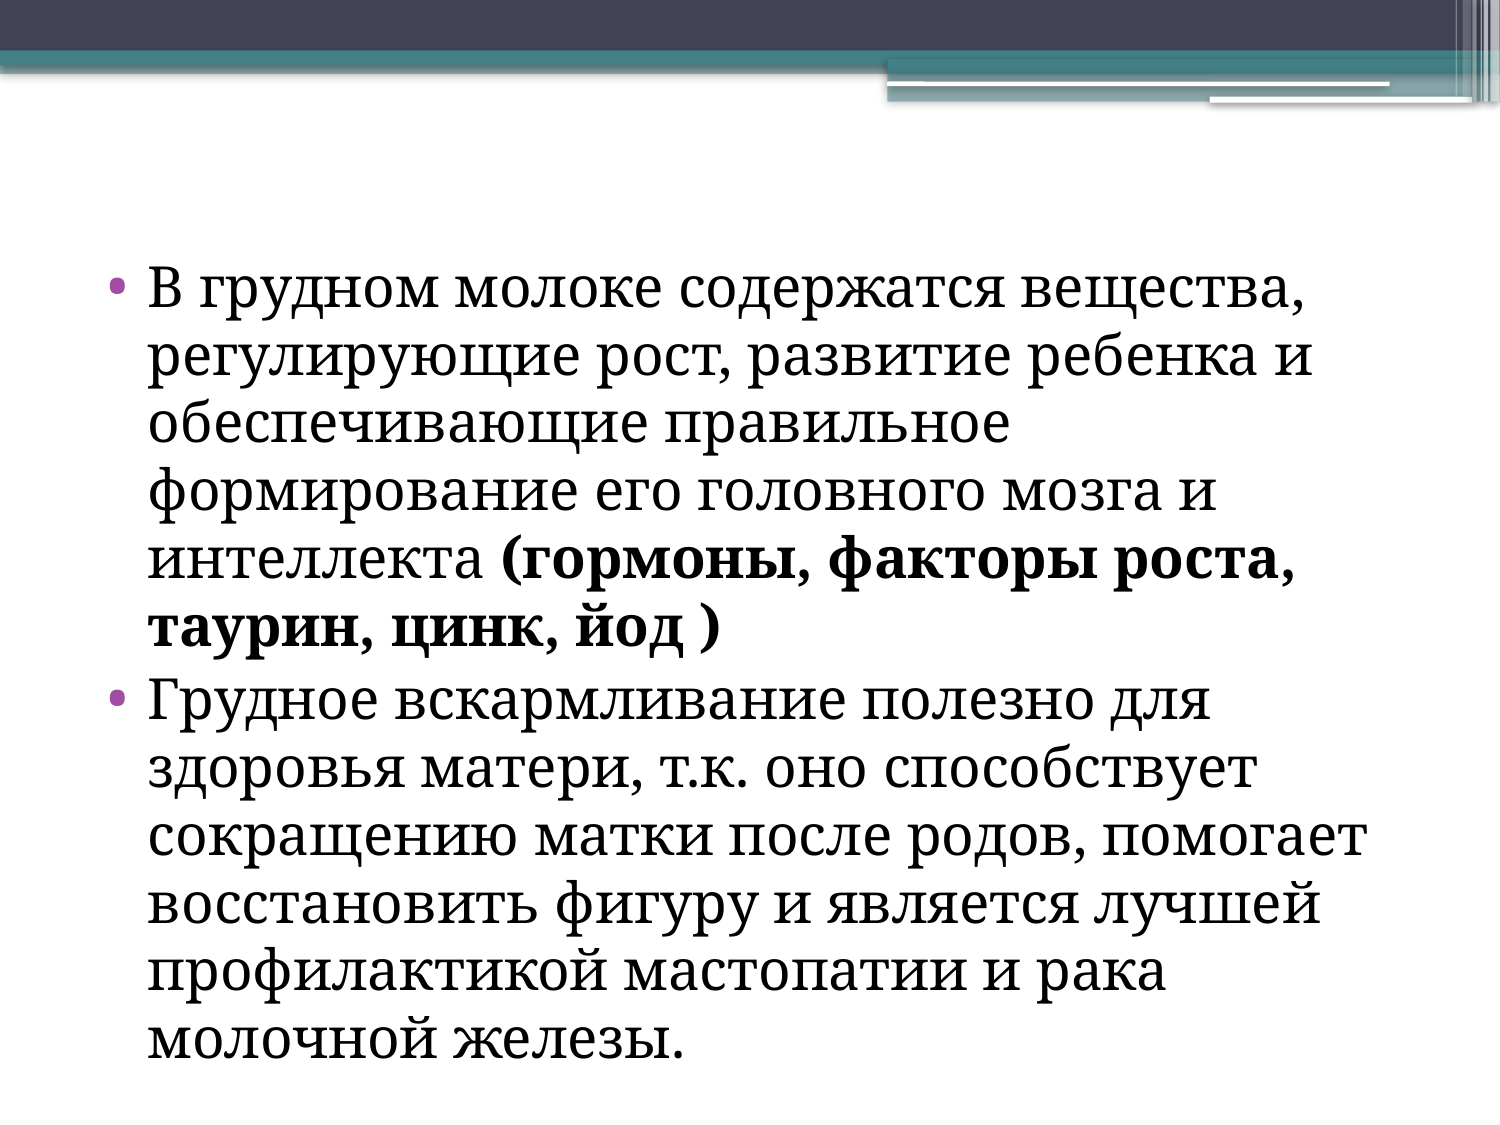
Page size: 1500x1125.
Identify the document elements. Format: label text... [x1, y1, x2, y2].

list В грудном молоке содержатся вещества, регулирующие рост, развитие ребенка и обеспечивающие правильное формирование его головного мозга и интеллекта (гормоны, факторы роста, таурин, цинк, йод ) Грудное вскармливание полезно для здоровья матери, т.к. оно способствует сокращению матки после родов, помогает восстановить фигуру и является лучшей профилактикой мастопатии и рака молочной железы. [75, 243, 1425, 1079]
